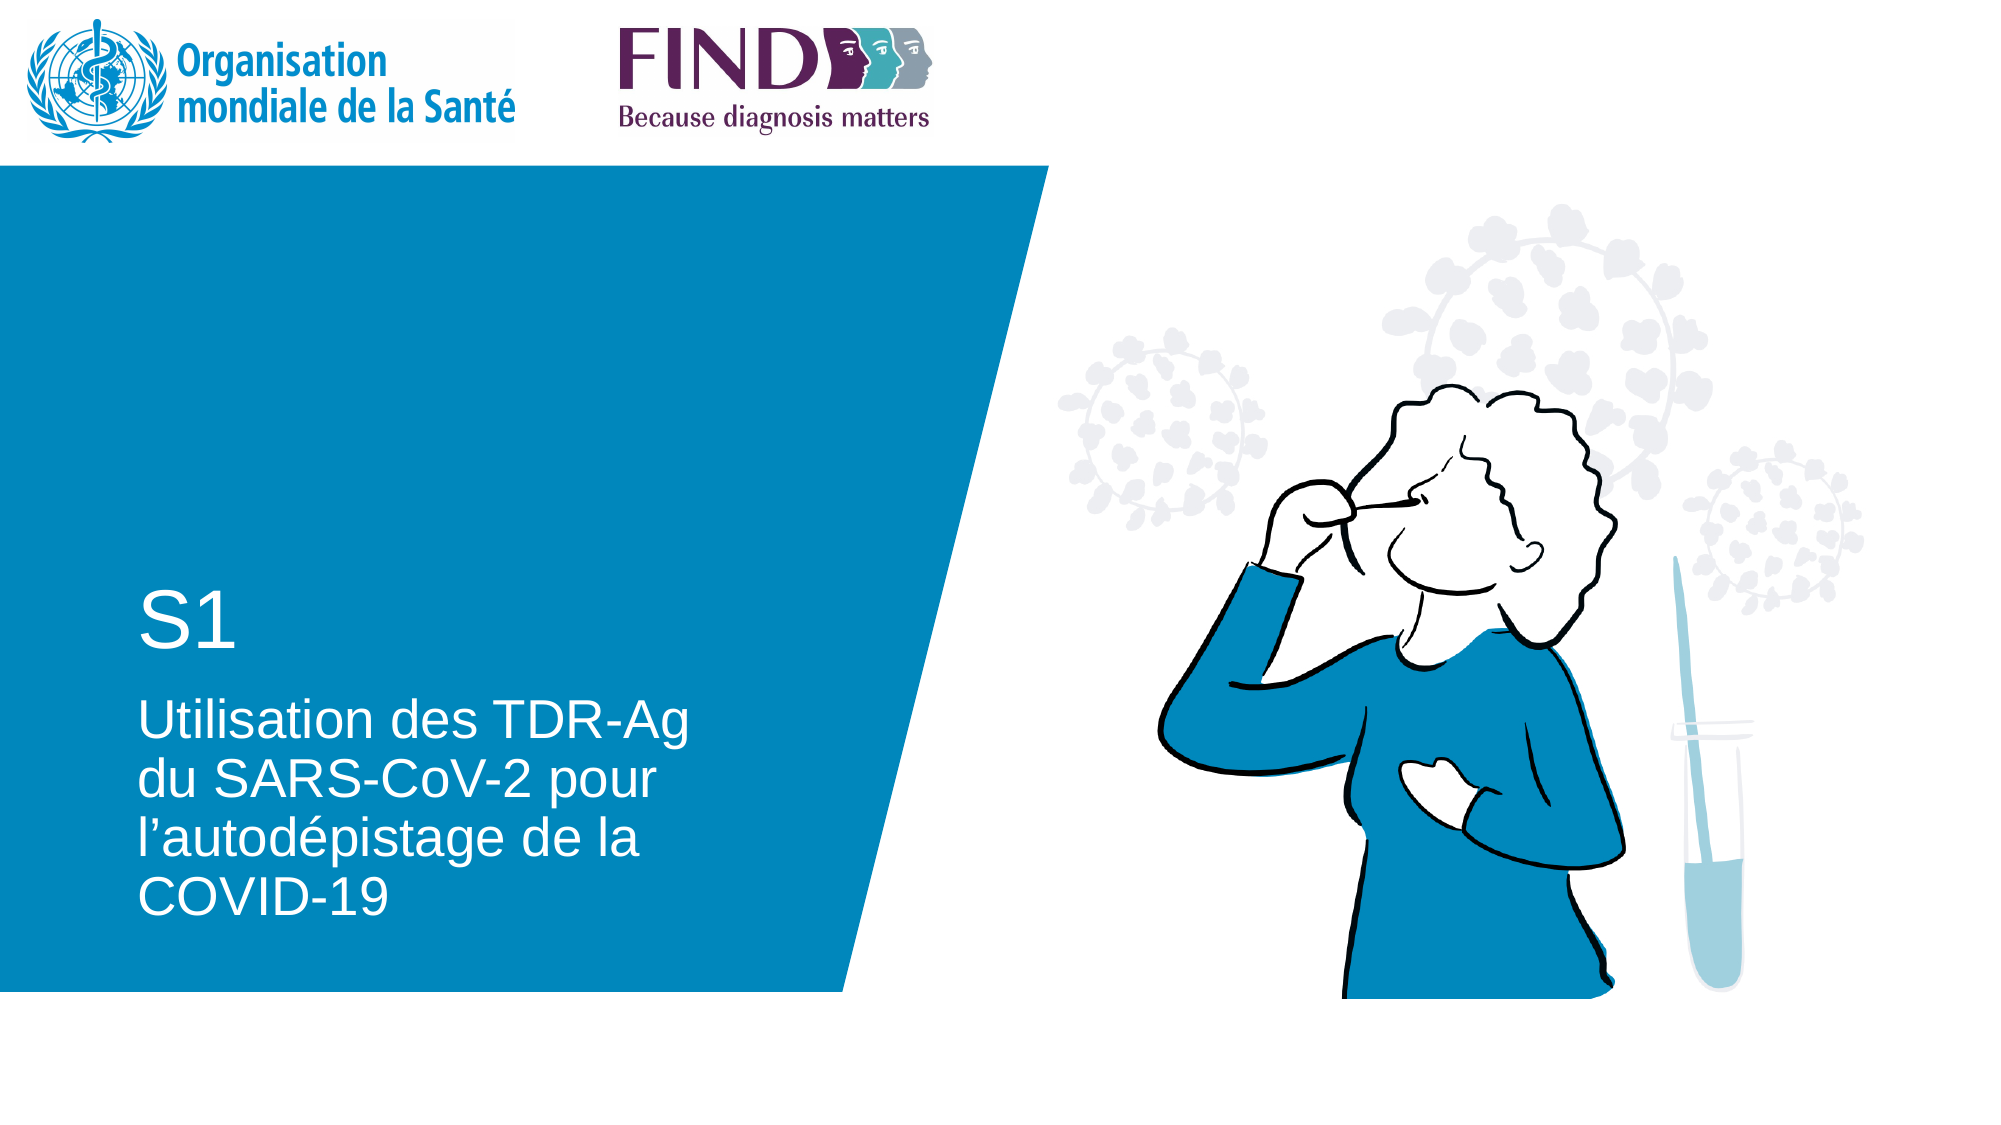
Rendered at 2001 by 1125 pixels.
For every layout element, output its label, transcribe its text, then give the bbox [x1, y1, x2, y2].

picture [120, 79, 143, 109]
picture [120, 47, 143, 76]
picture [51, 79, 67, 89]
picture [99, 106, 107, 114]
picture [116, 79, 124, 95]
title S1 [137, 184, 891, 667]
picture [54, 94, 68, 109]
picture [26, 19, 515, 144]
picture [80, 81, 88, 88]
picture [70, 79, 81, 95]
picture [618, 25, 934, 137]
picture [99, 77, 103, 89]
subtitle Utilisation des TDR-Ag du SARS-CoV-2 pour l’autodépistage de la COVID-19 [137, 691, 827, 931]
picture [99, 62, 108, 68]
picture [73, 78, 95, 114]
picture [1580, 709, 1585, 725]
picture [504, 112, 515, 117]
picture [988, 165, 1931, 999]
picture [1529, 746, 1549, 803]
picture [113, 60, 124, 76]
